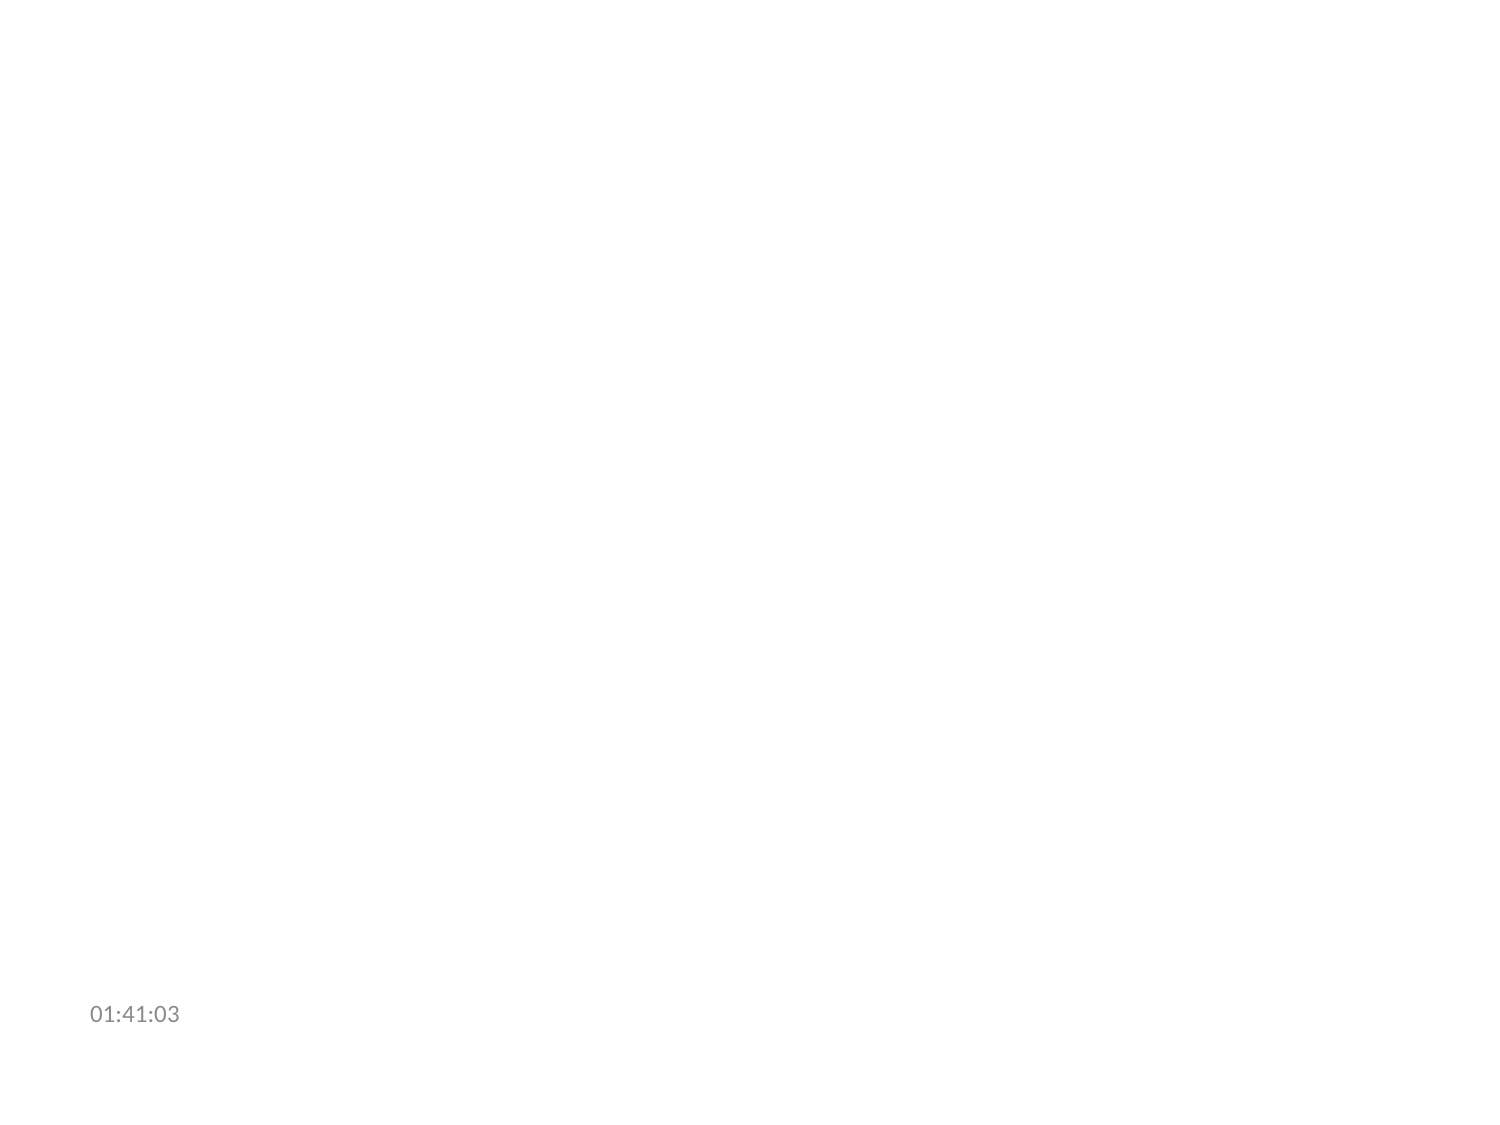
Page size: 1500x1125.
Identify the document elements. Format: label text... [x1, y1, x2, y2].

text_box 15:35:09 [75, 982, 425, 1043]
